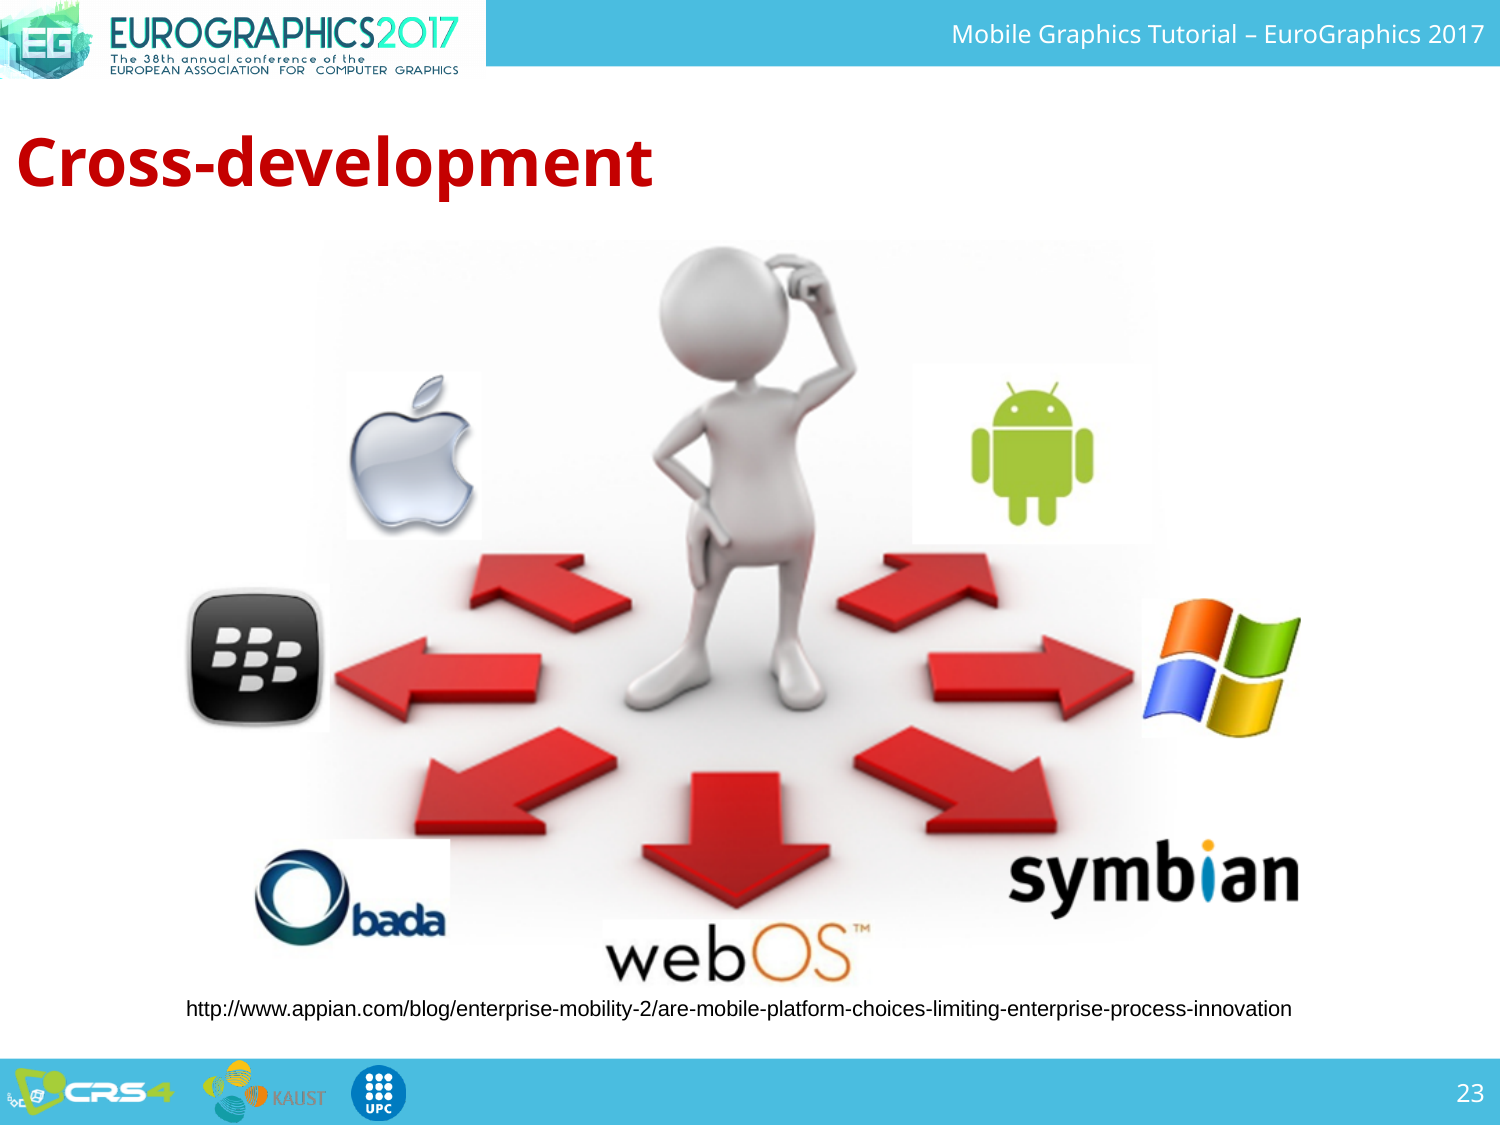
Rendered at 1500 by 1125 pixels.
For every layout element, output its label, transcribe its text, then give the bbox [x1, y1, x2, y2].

picture [351, 1065, 406, 1121]
picture [1, 1064, 180, 1119]
slide_number 23 [1187, 1070, 1500, 1109]
picture [0, 0, 486, 77]
title Cross-development [0, 77, 1442, 241]
picture [203, 1060, 326, 1123]
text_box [171, 240, 1330, 1030]
